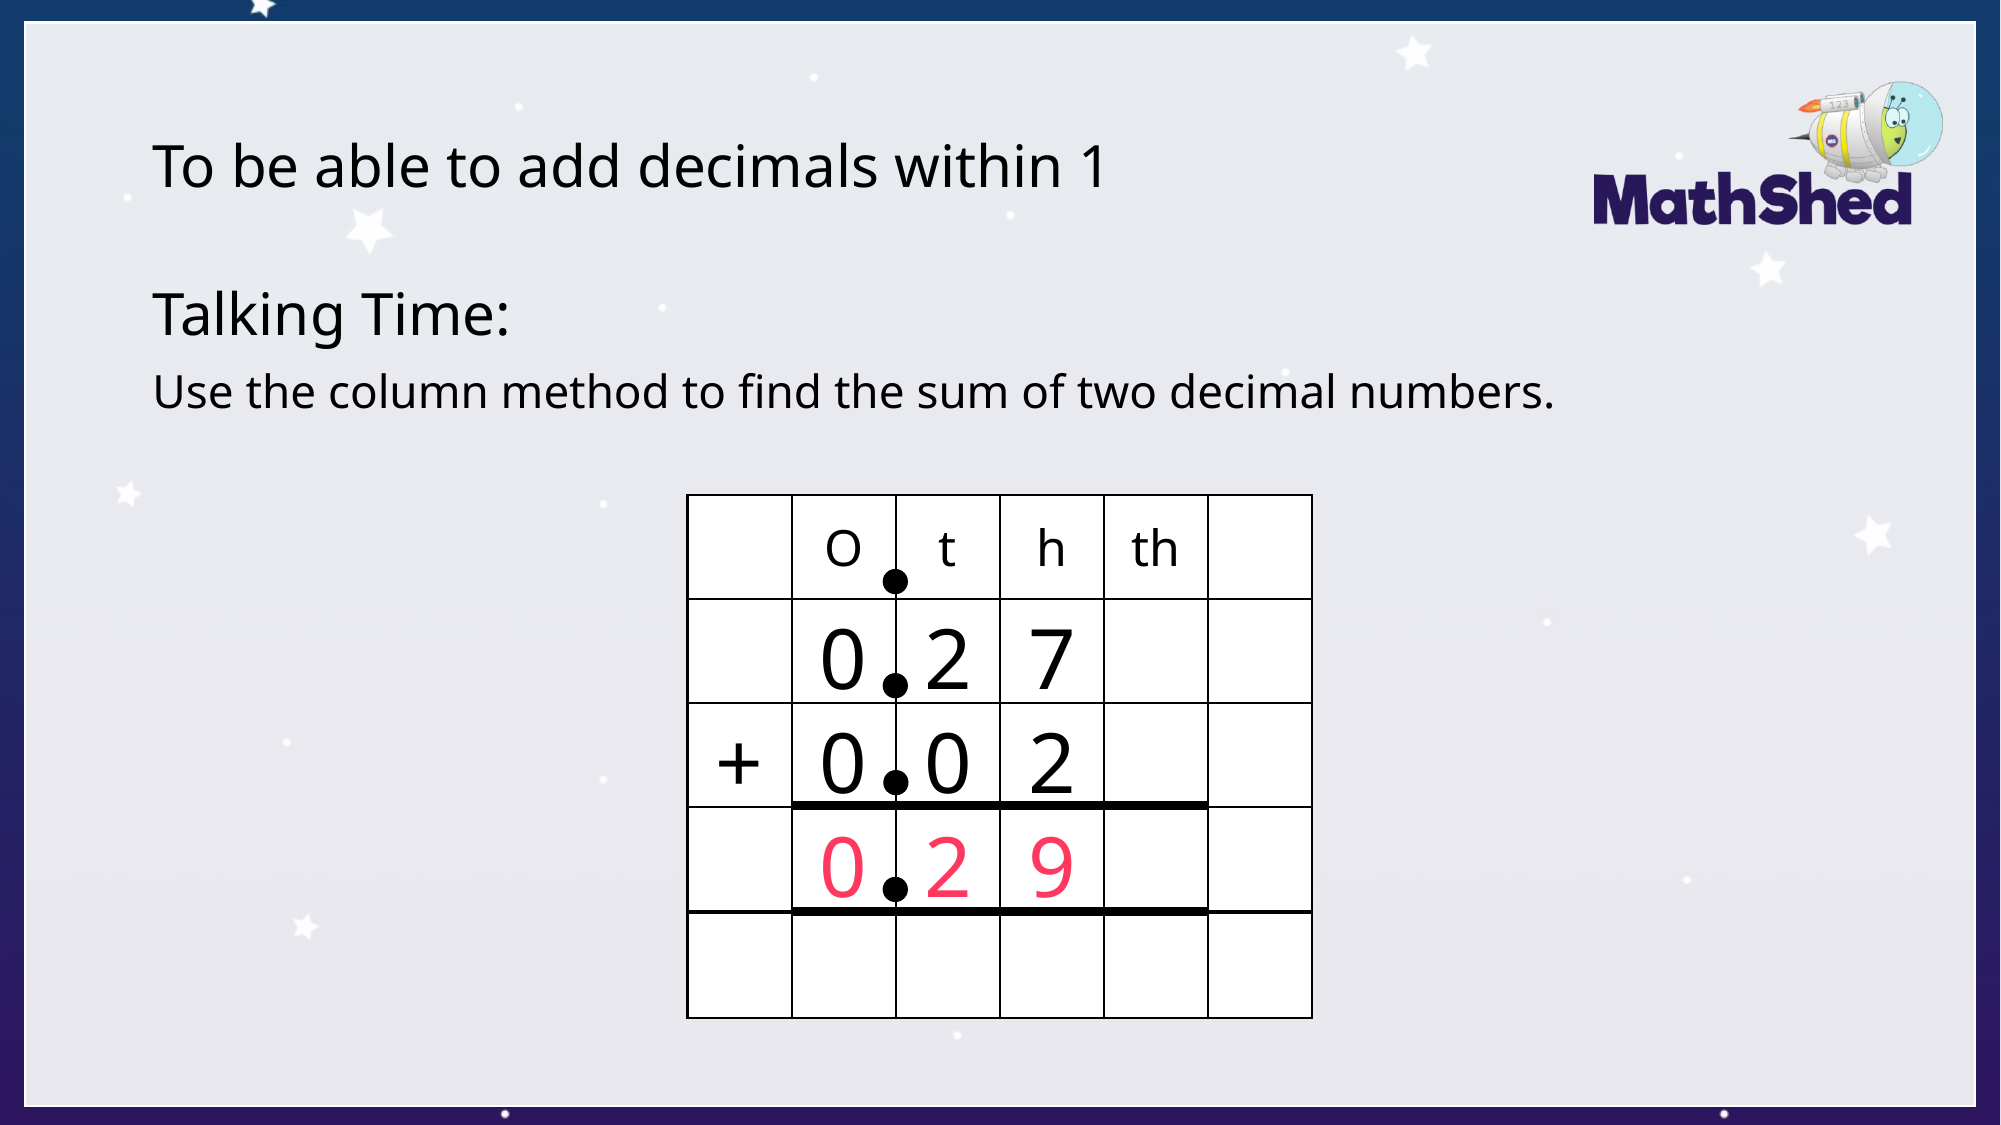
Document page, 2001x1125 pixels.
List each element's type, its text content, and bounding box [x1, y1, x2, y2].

text_box + [686, 702, 791, 806]
text_box [686, 806, 791, 912]
text_box [882, 673, 908, 699]
text_box 9 [999, 810, 1103, 907]
text_box [1207, 702, 1313, 806]
text_box [686, 494, 791, 598]
text_box [686, 912, 791, 1019]
text_box 0 [791, 598, 895, 702]
text_box 7 [999, 598, 1103, 702]
list Talking Time: Use the column method to find the sum of two decimal numbers. [137, 277, 1863, 992]
text_box [1207, 806, 1313, 912]
text_box [883, 769, 909, 796]
text_box 2 [999, 702, 1103, 801]
text_box 0 [895, 702, 999, 801]
text_box 0 [791, 806, 895, 907]
text_box 2 [895, 810, 999, 907]
text_box [686, 598, 791, 702]
text_box [1207, 912, 1313, 1019]
text_box [1103, 916, 1207, 1019]
text_box [1103, 810, 1207, 907]
text_box [882, 876, 908, 903]
text_box 0 [791, 702, 895, 801]
text_box [1207, 598, 1313, 702]
text_box [1103, 598, 1207, 702]
picture [0, 0, 2001, 1125]
text_box th [1103, 494, 1207, 598]
text_box [999, 916, 1103, 1019]
title To be able to add decimals within 1 [137, 59, 1578, 277]
text_box t [895, 494, 999, 598]
text_box h [999, 494, 1103, 598]
text_box [1207, 494, 1313, 598]
text_box O [791, 494, 895, 598]
text_box 2 [895, 598, 999, 702]
text_box [791, 912, 895, 1019]
text_box [1103, 702, 1207, 801]
text_box [895, 916, 999, 1019]
text_box [882, 568, 908, 595]
